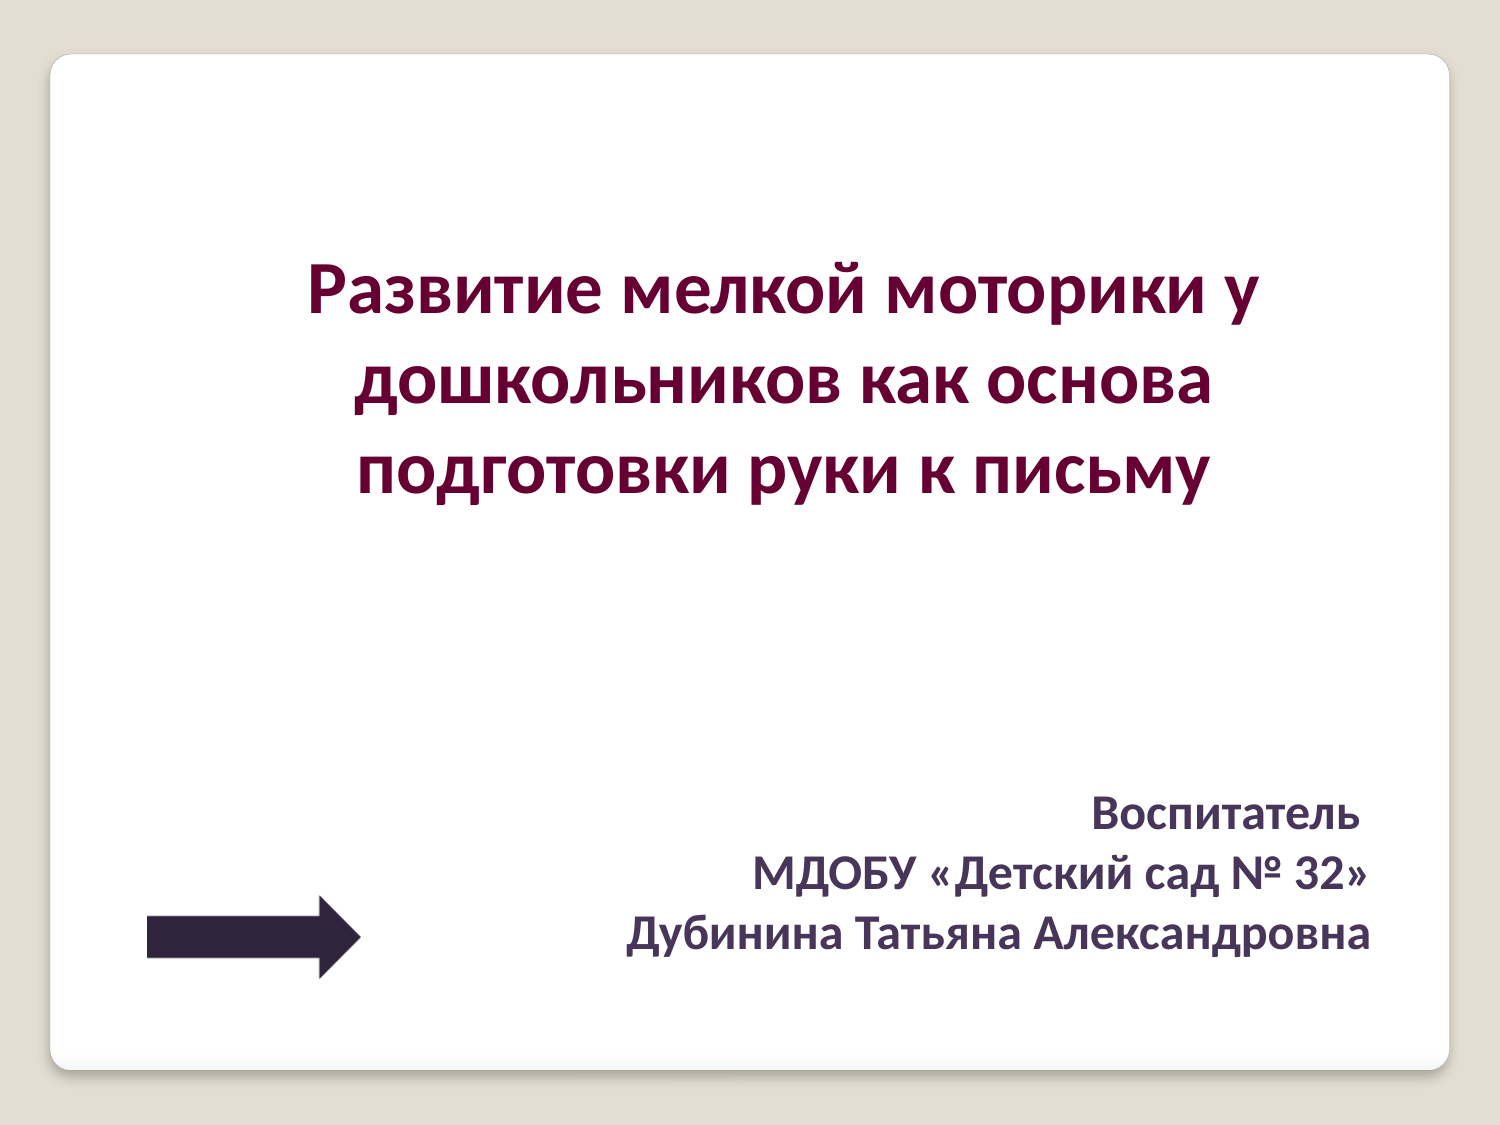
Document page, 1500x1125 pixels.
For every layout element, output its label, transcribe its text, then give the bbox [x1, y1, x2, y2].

picture [147, 895, 361, 980]
text_box Развитие мелкой моторики у дошкольников как основа подготовки руки к письму Воспитатель МДОБУ «Детский сад № 32» Дубинина Татьяна Александровна [181, 231, 1387, 967]
